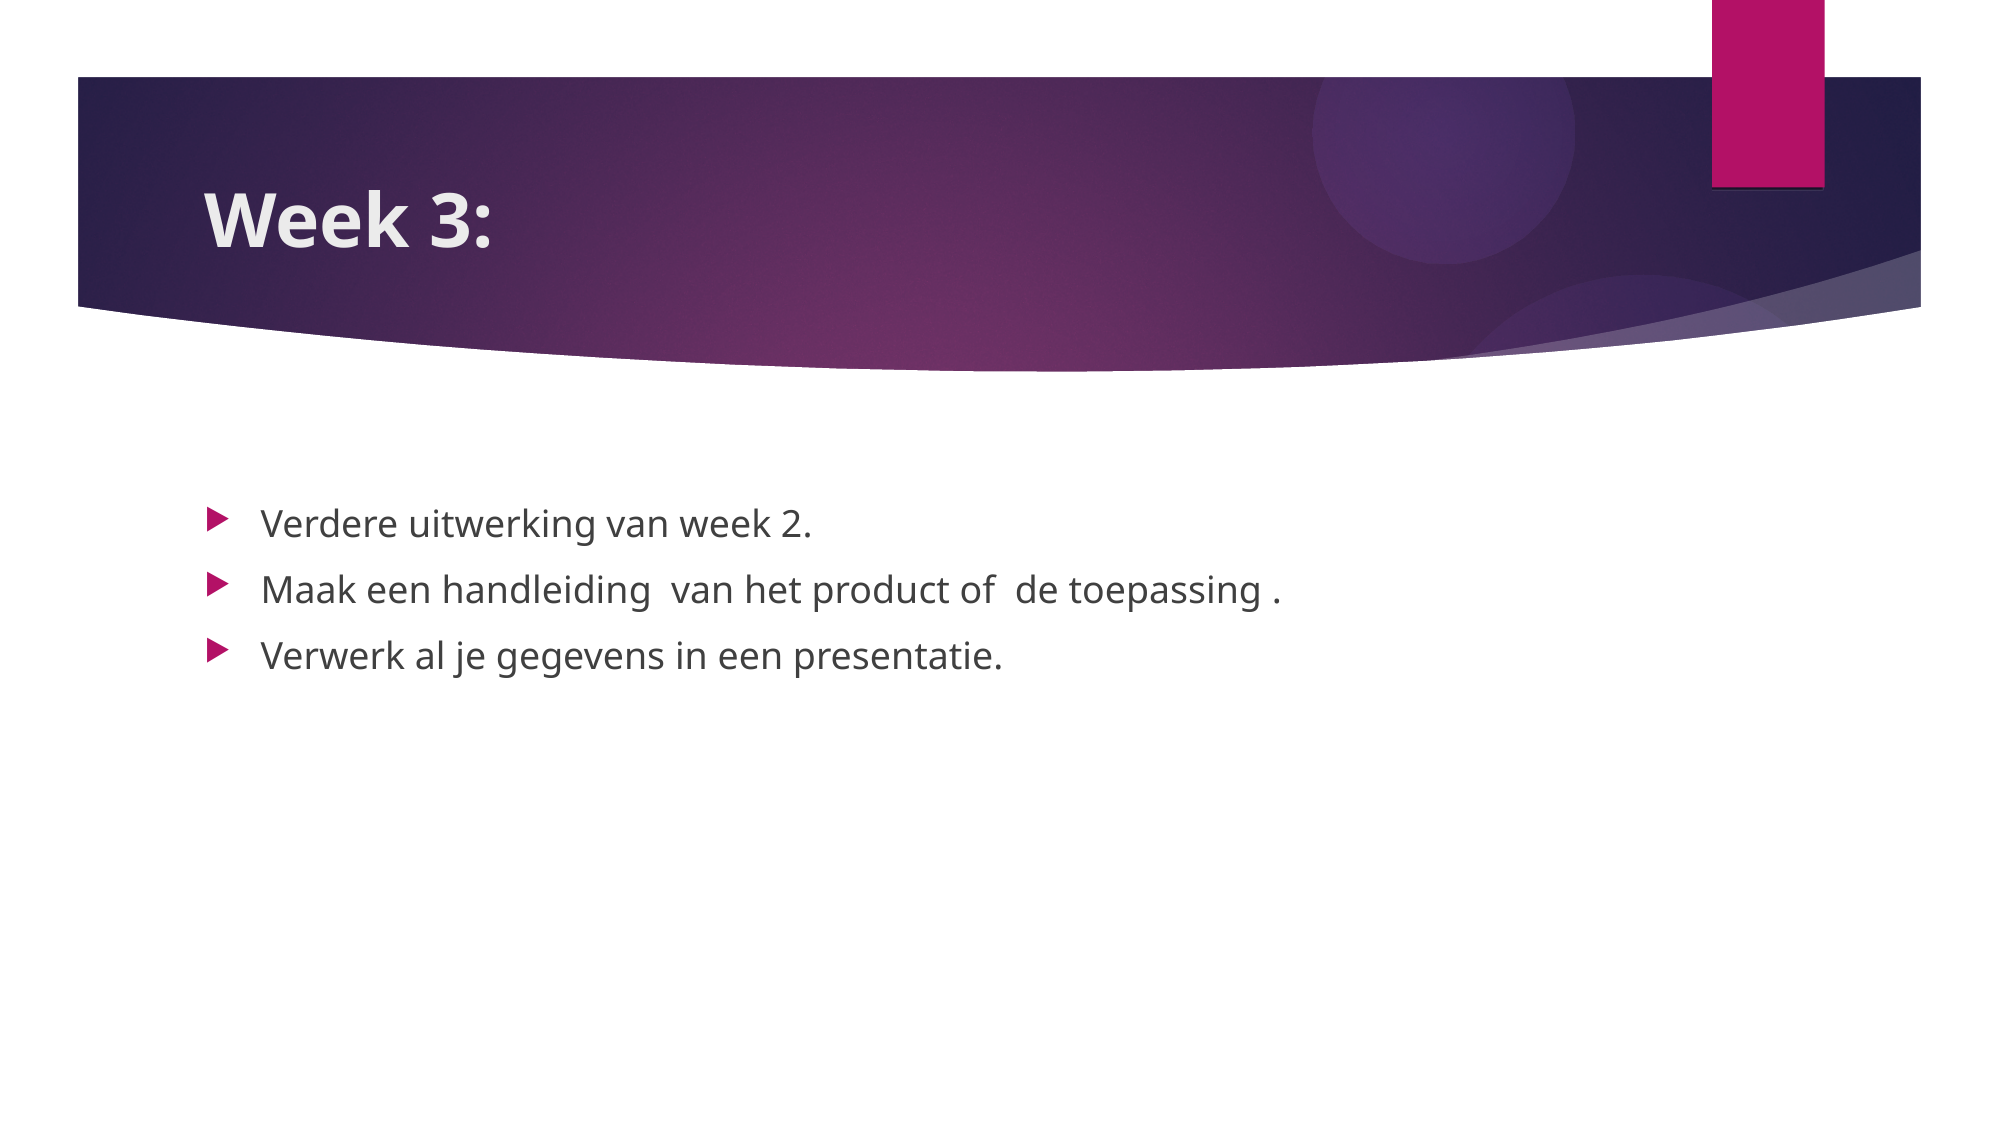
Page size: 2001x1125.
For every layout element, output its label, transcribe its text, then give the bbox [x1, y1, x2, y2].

picture [79, 78, 1920, 371]
title Week 3: [189, 159, 1627, 276]
list Verdere uitwerking van week 2. Maak een handleiding van het product of de toepassing . Verwerk al je gegevens in een presentatie. [189, 427, 1638, 988]
